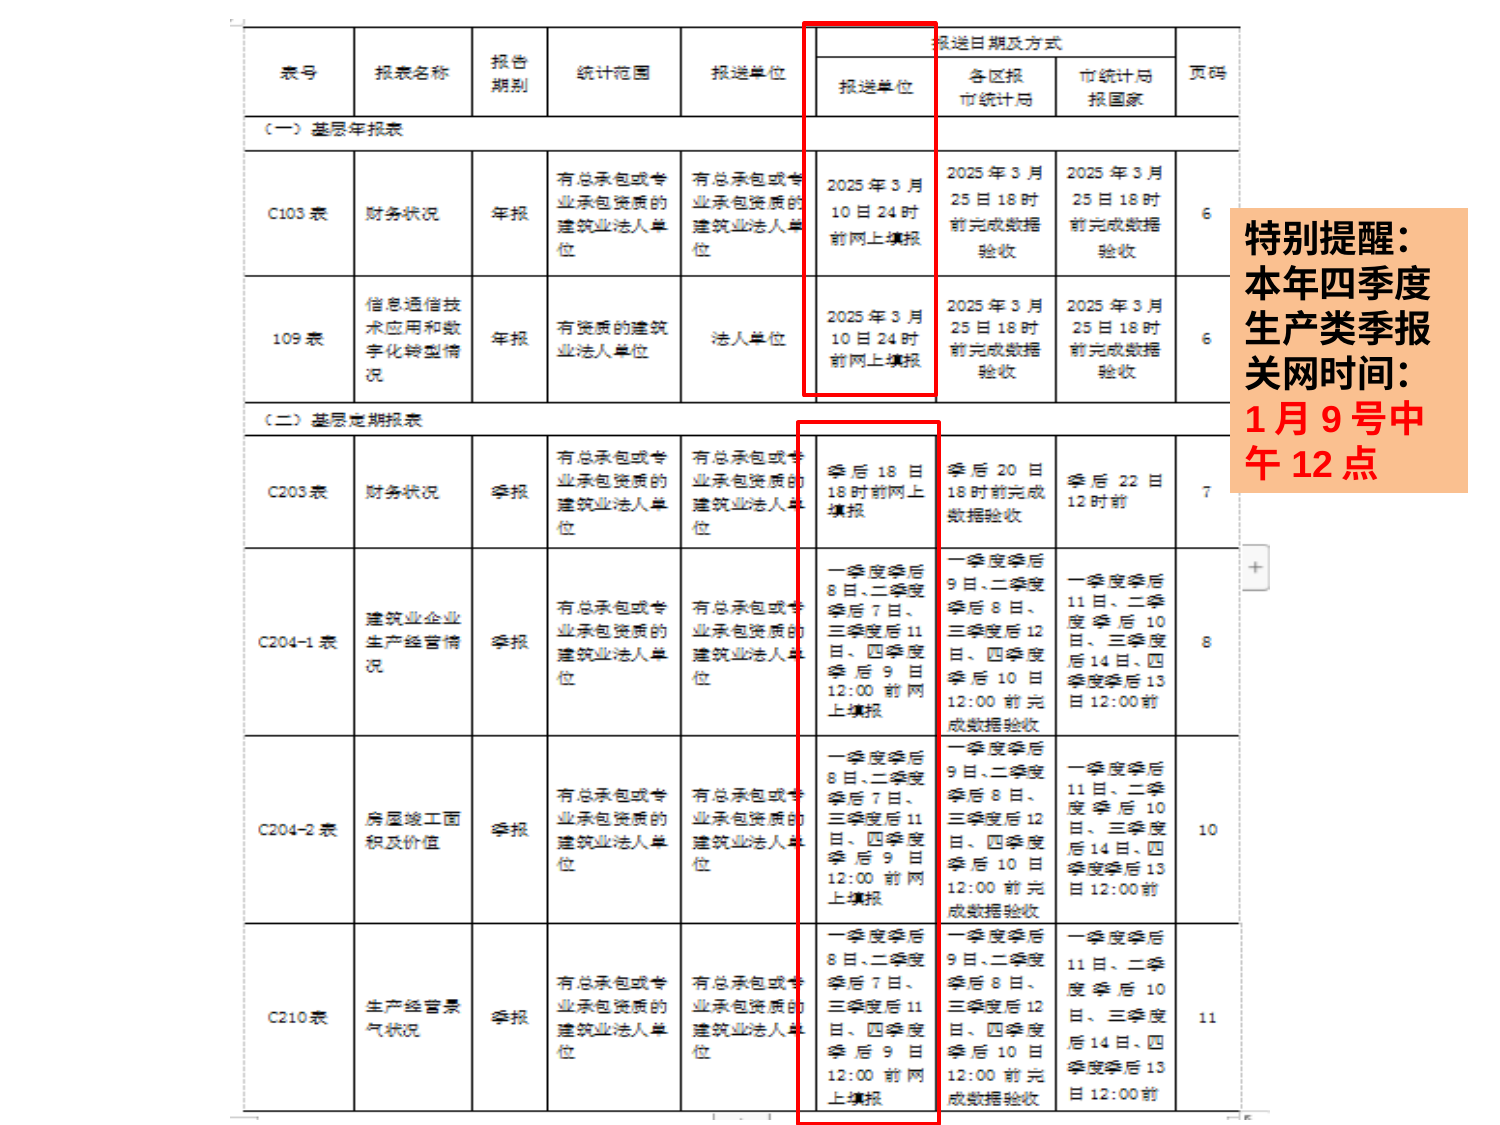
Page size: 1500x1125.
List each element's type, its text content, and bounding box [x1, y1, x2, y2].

picture [229, 18, 1270, 1120]
text_box 特别提醒：本年四季度生产类季报关网时间：1月9号中午12点 [1276, 208, 1468, 493]
